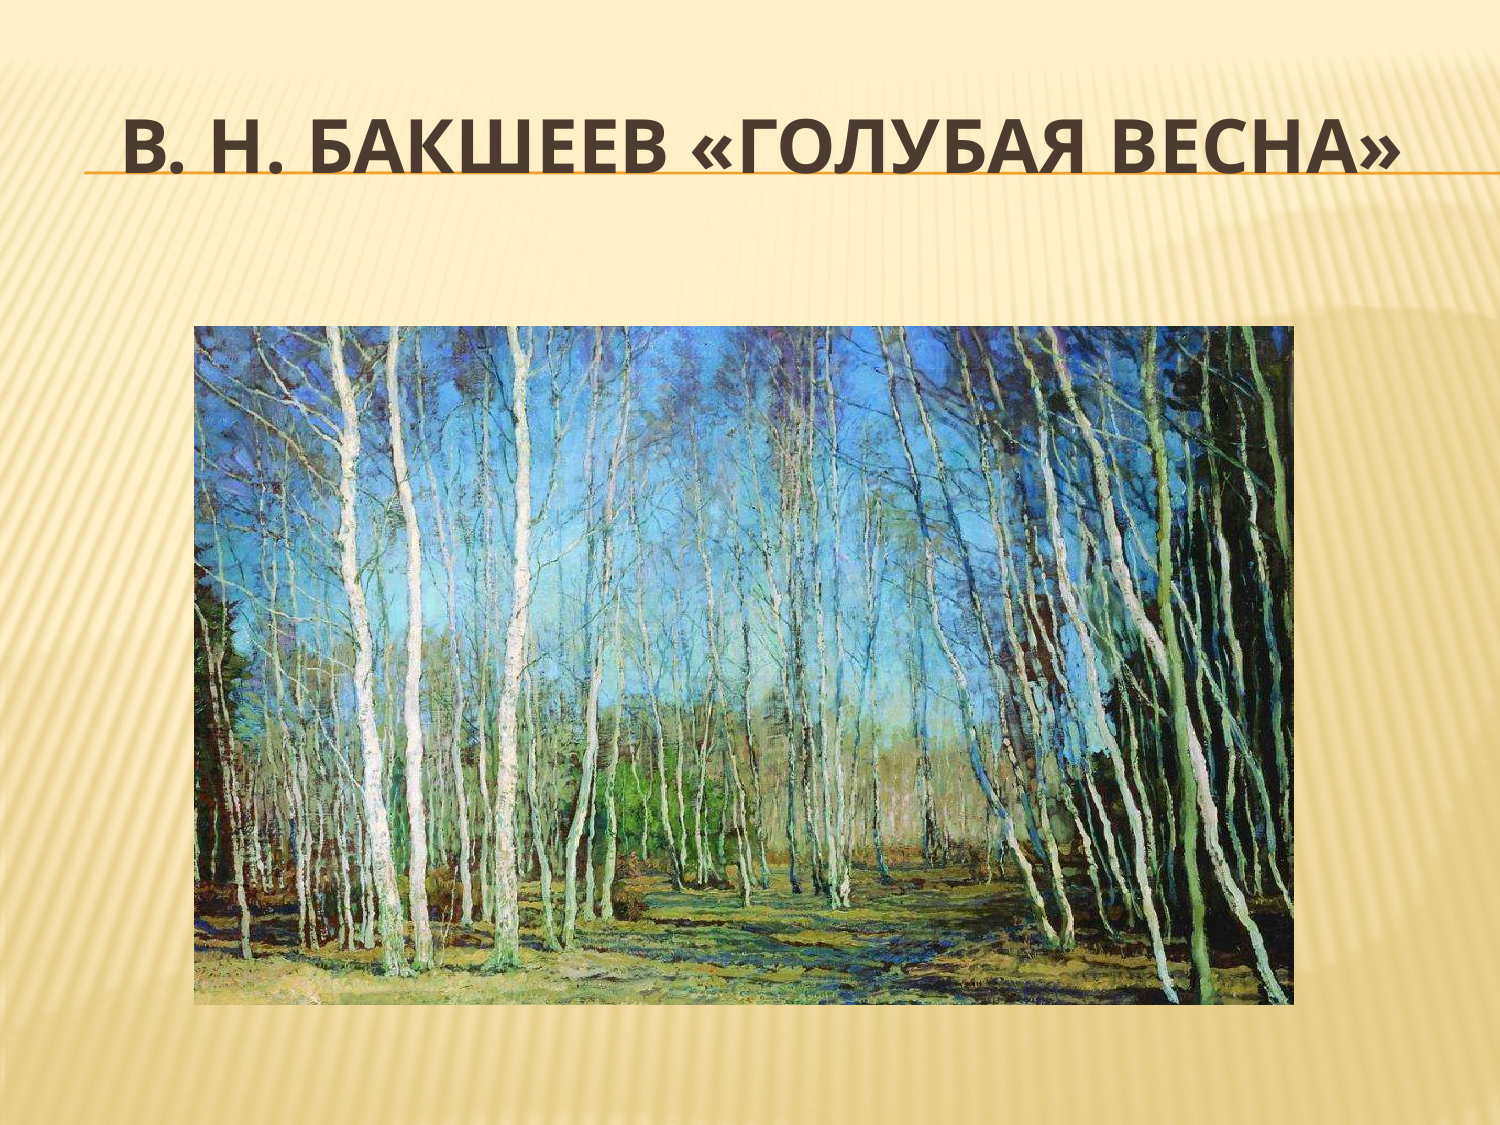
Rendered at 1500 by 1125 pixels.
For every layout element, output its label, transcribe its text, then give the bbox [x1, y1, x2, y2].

title В. Н. Бакшеев «Голубая весна» [50, 75, 1475, 213]
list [194, 325, 1294, 1006]
